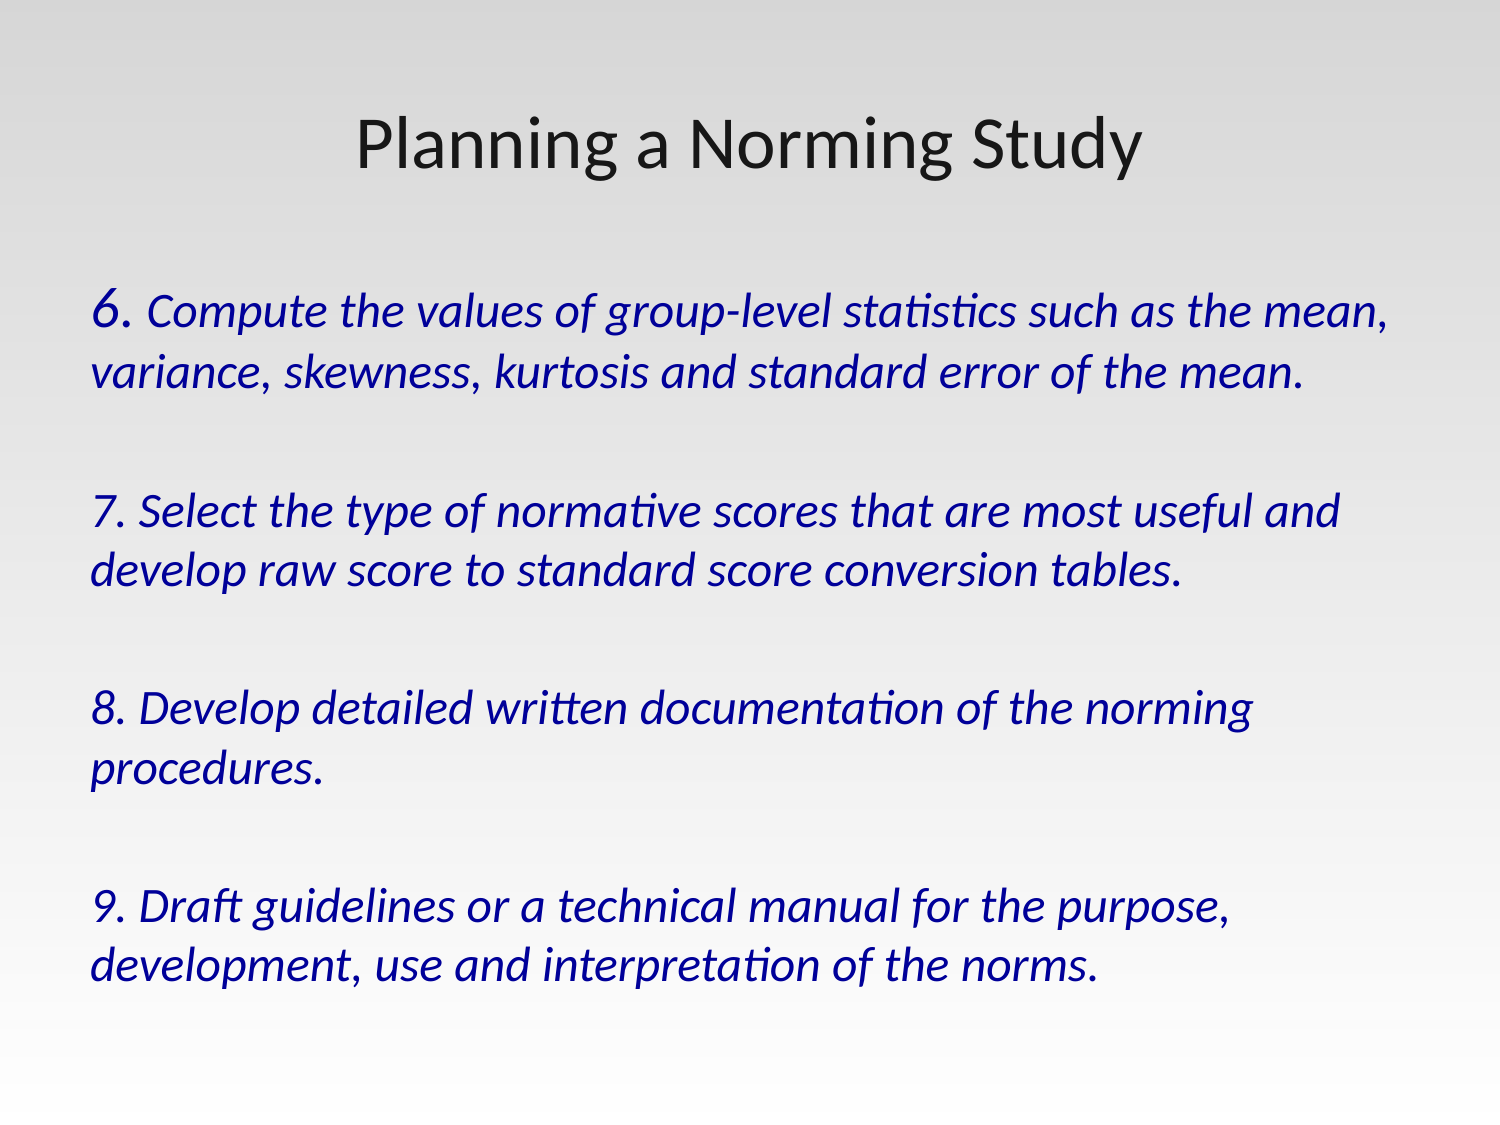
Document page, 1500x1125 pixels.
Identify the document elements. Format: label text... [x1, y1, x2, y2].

title Planning a Norming Study [37, 45, 1463, 233]
list 6. Compute the values of group-level statistics such as the mean, variance, skewness, kurtosis and standard error of the mean. 7. Select the type of normative scores that are most useful and develop raw score to standard score conversion tables. 8. Develop detailed written documentation of the norming procedures. 9. Draft guidelines or a technical manual for the purpose, development, use and interpretation of the norms. [75, 262, 1425, 1005]
